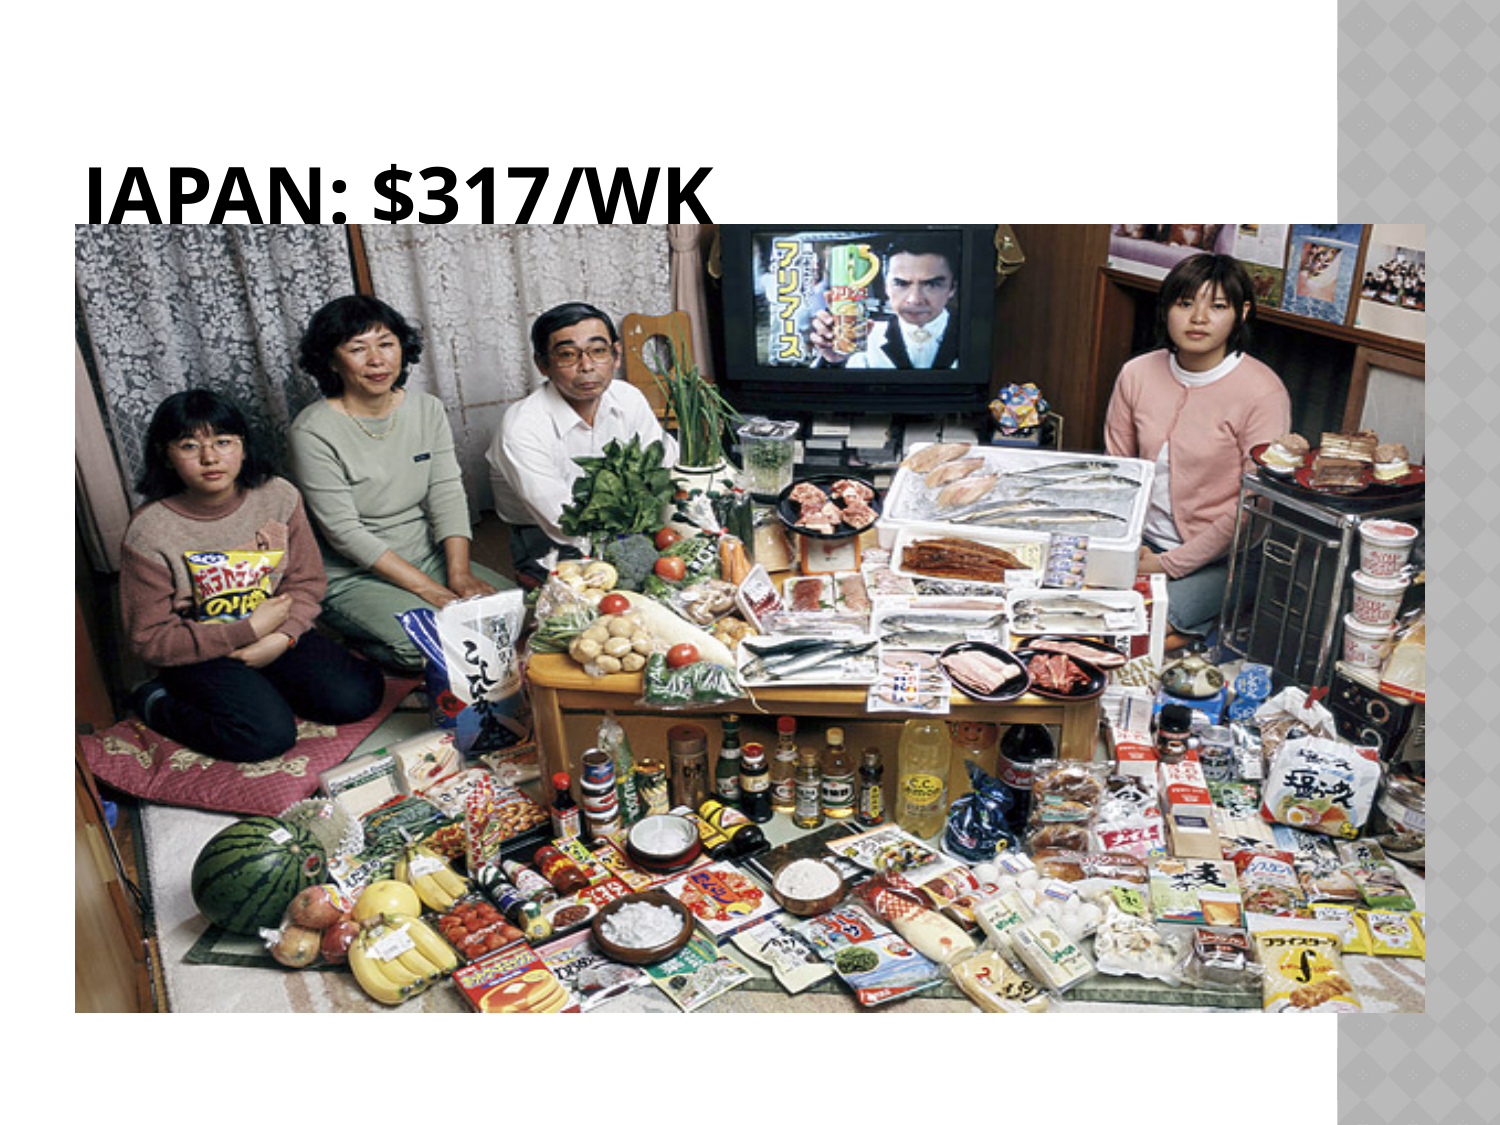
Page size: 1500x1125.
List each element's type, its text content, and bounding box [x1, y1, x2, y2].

title Japan: $317/wk [75, 52, 1263, 222]
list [74, 224, 1426, 1013]
